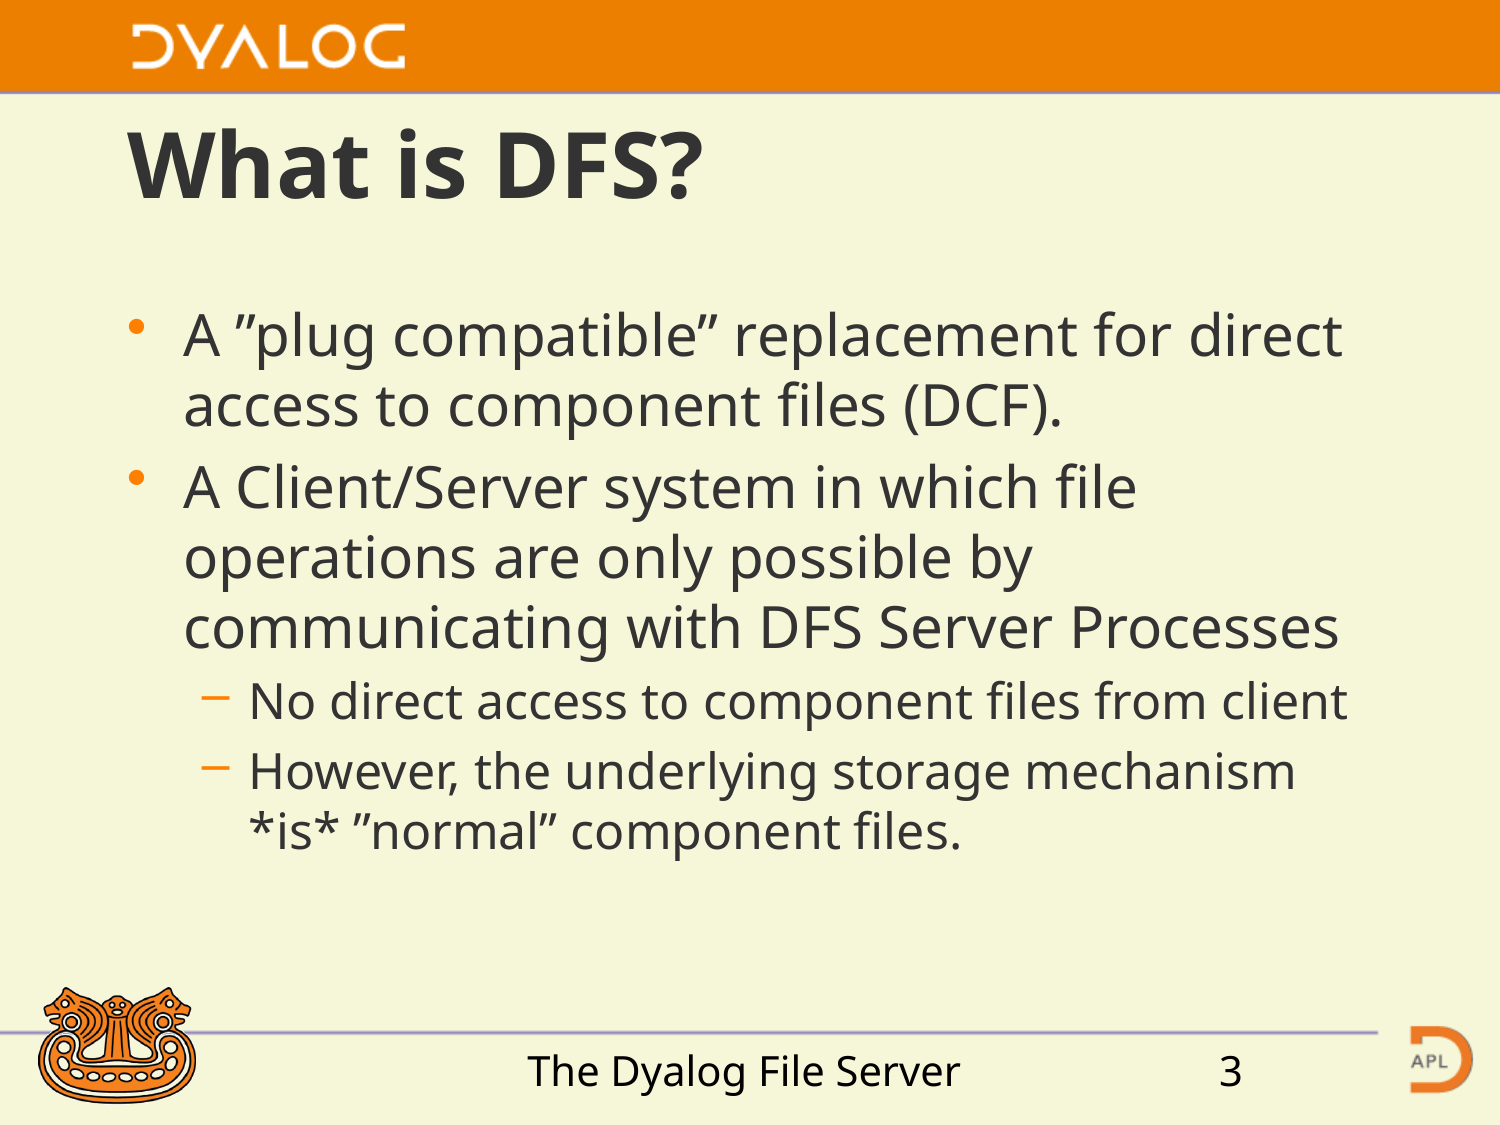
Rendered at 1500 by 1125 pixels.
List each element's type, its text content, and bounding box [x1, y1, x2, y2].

list A ”plug compatible” replacement for direct access to component files (DCF). A Client/Server system in which file operations are only possible by communicating with DFS Server Processes No direct access to component files from client However, the underlying storage mechanism *is* ”normal” component files. [112, 290, 1388, 966]
footer The Dyalog File Server [512, 1037, 988, 1113]
slide_number 3 [1074, 1037, 1388, 1113]
slide_number [112, 1037, 425, 1113]
picture [0, 0, 1500, 1125]
title What is DFS? [112, 99, 1388, 288]
